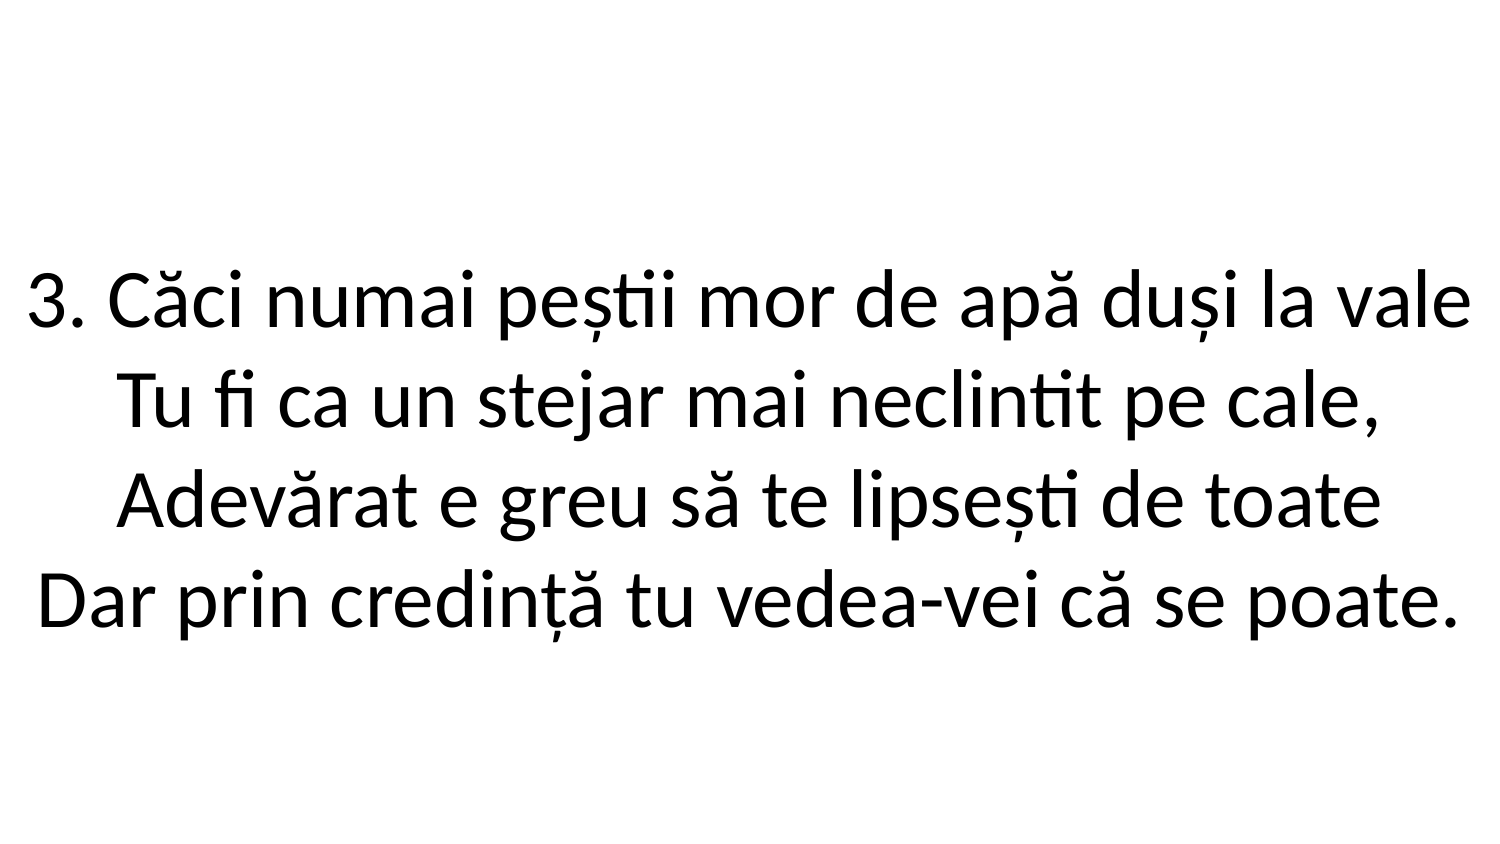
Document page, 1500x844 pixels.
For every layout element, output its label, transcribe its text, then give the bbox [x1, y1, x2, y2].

text_box 3. Căci numai peștii mor de apă duși la vale Tu fi ca un stejar mai neclintit pe cale, Adevărat e greu să te lipsești de toate Dar prin credință tu vedea-vei că se poate. [10, 192, 1490, 652]
